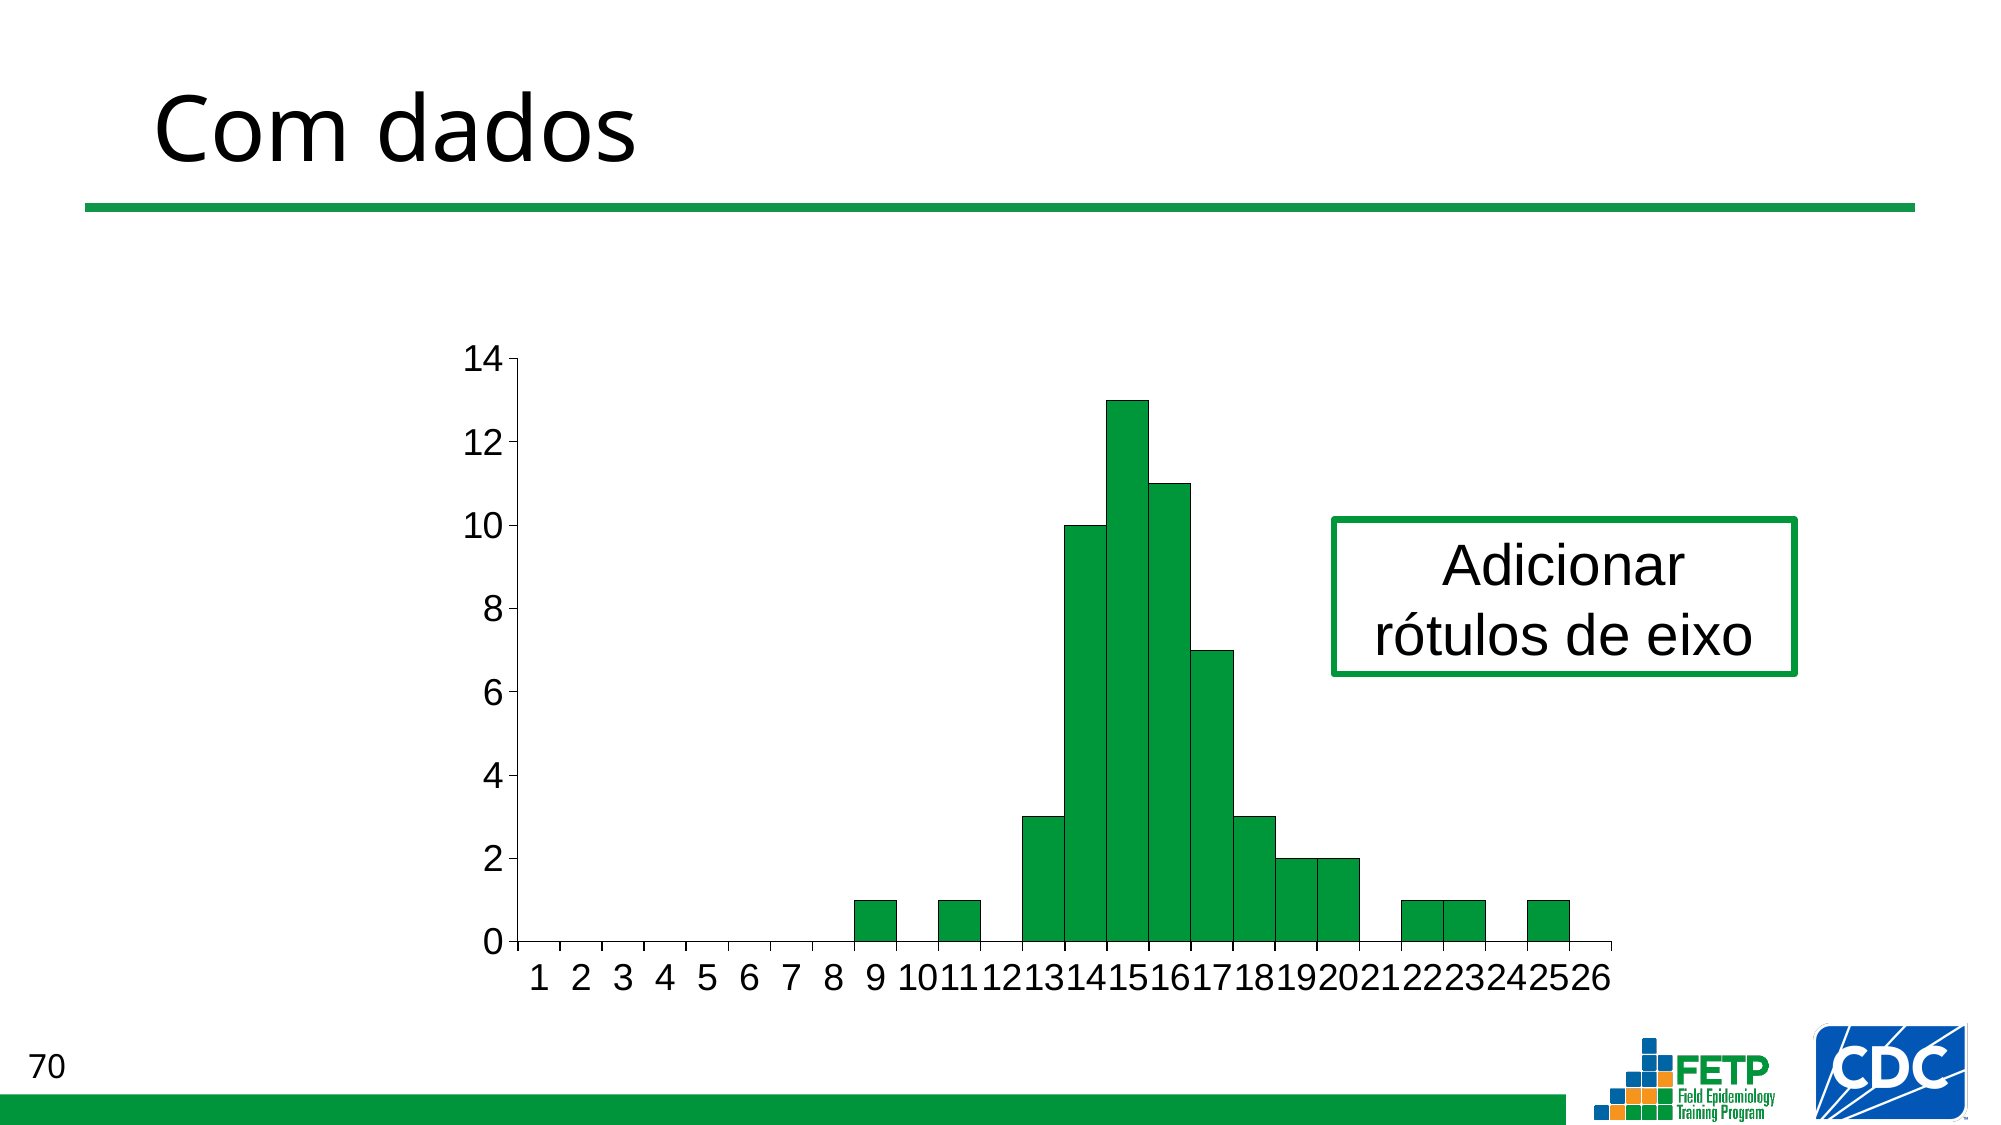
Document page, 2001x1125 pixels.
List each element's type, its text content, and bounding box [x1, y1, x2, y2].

text_box Adicionar rótulos de eixo [1638, 519, 1795, 675]
chart [349, 323, 1638, 1013]
picture [1813, 1023, 1968, 1122]
chart [1338, 524, 1638, 670]
picture [1594, 1038, 1775, 1122]
title Com dados [137, 75, 1863, 207]
